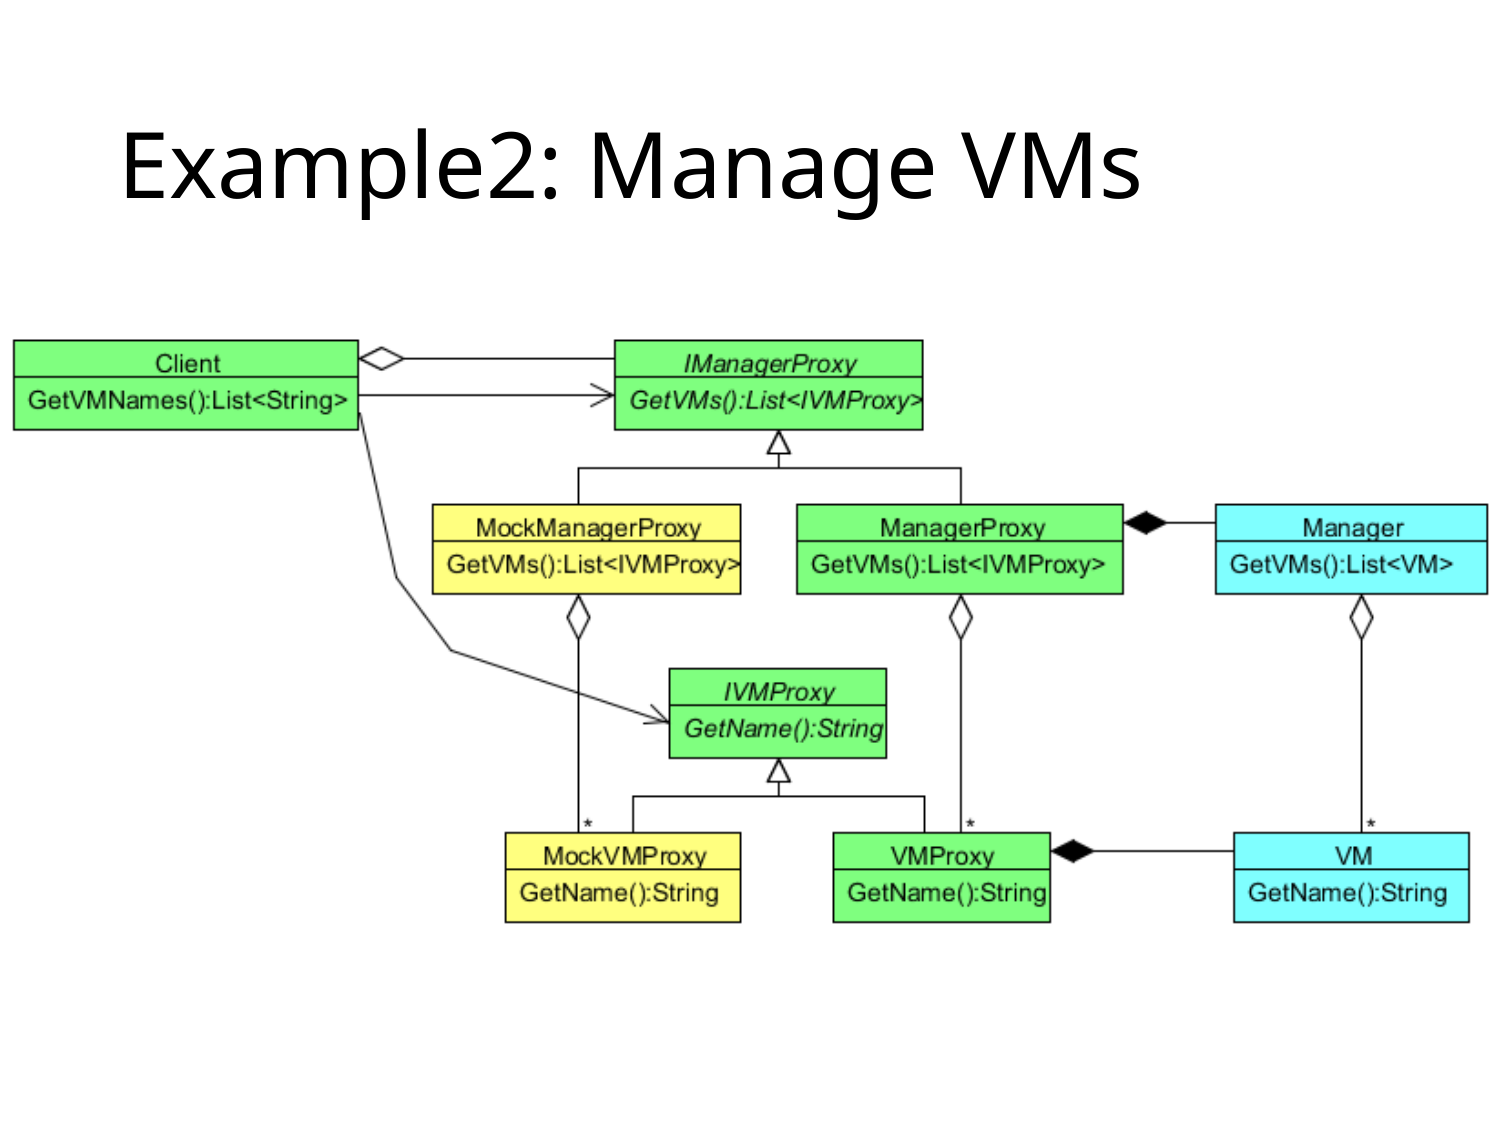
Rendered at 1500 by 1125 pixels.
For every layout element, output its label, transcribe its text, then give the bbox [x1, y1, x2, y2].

picture [0, 267, 1500, 960]
title Example2: Manage VMs [103, 59, 1397, 267]
